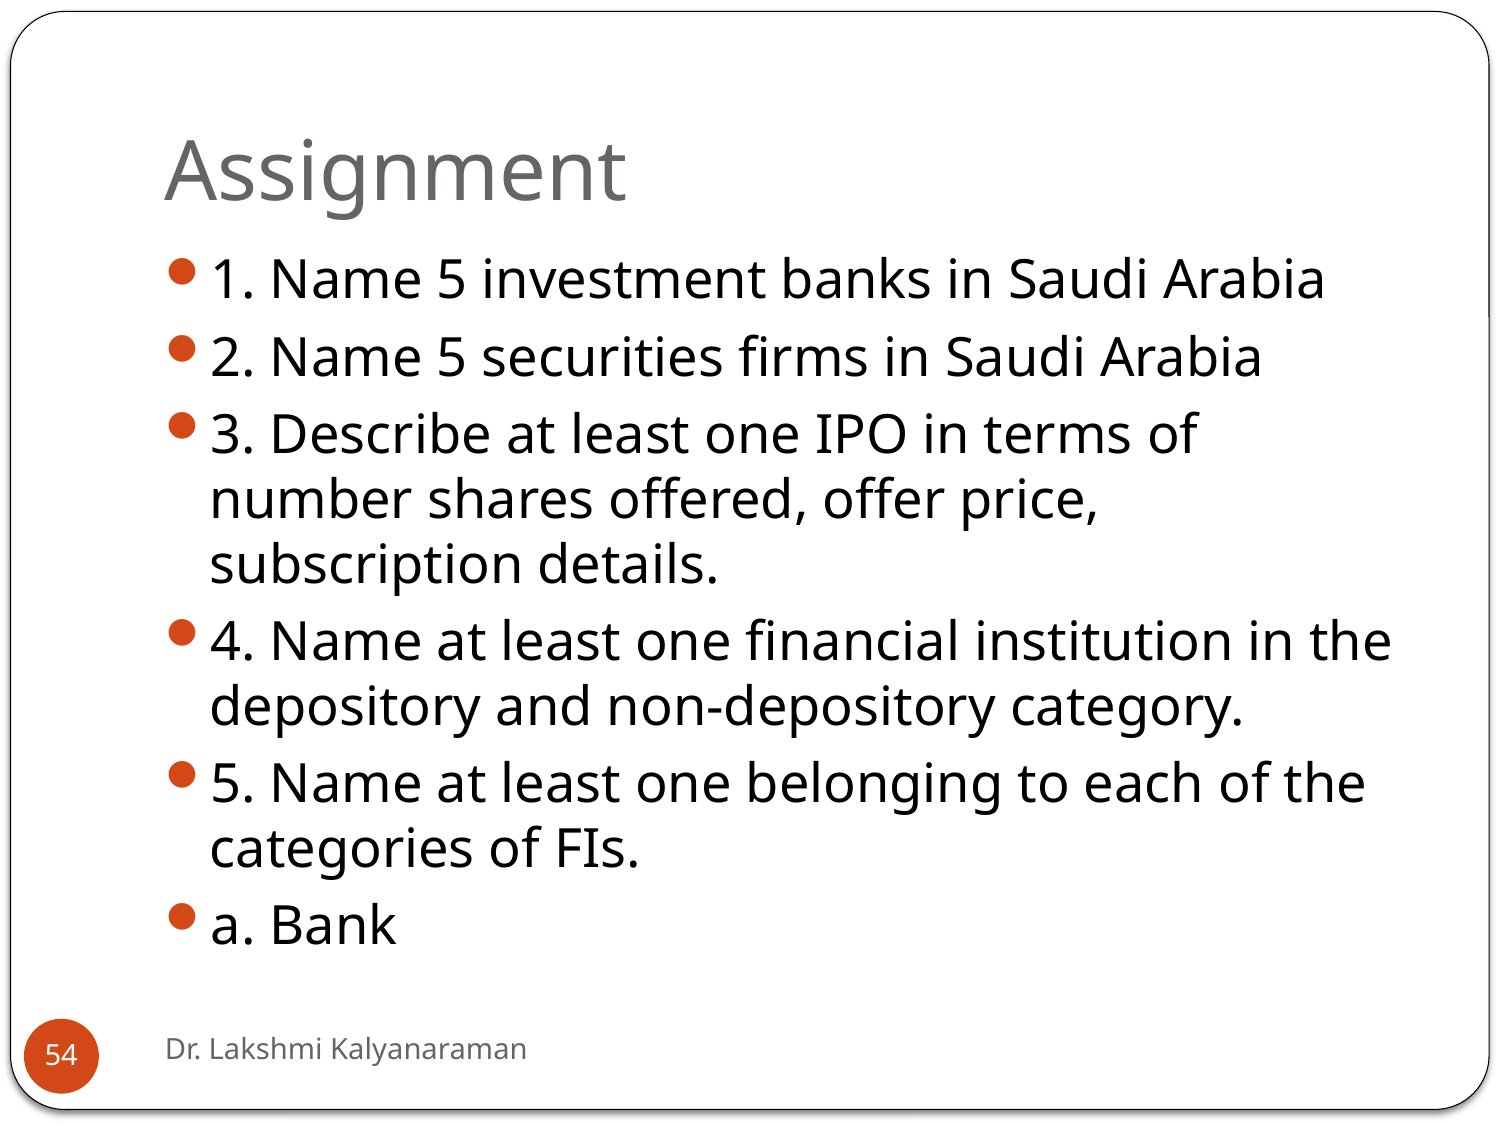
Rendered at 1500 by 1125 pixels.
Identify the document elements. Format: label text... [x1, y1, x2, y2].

slide_number 54 [23, 1018, 99, 1094]
title Assignment [150, 45, 1425, 233]
list 1. Name 5 investment banks in Saudi Arabia 2. Name 5 securities firms in Saudi Arabia 3. Describe at least one IPO in terms of number shares offered, offer price, subscription details. 4. Name at least one financial institution in the depository and non-depository category. 5. Name at least one belonging to each of the categories of FIs. a. Bank [150, 237, 1425, 988]
footer Dr. Lakshmi Kalyanaraman [150, 1012, 800, 1088]
